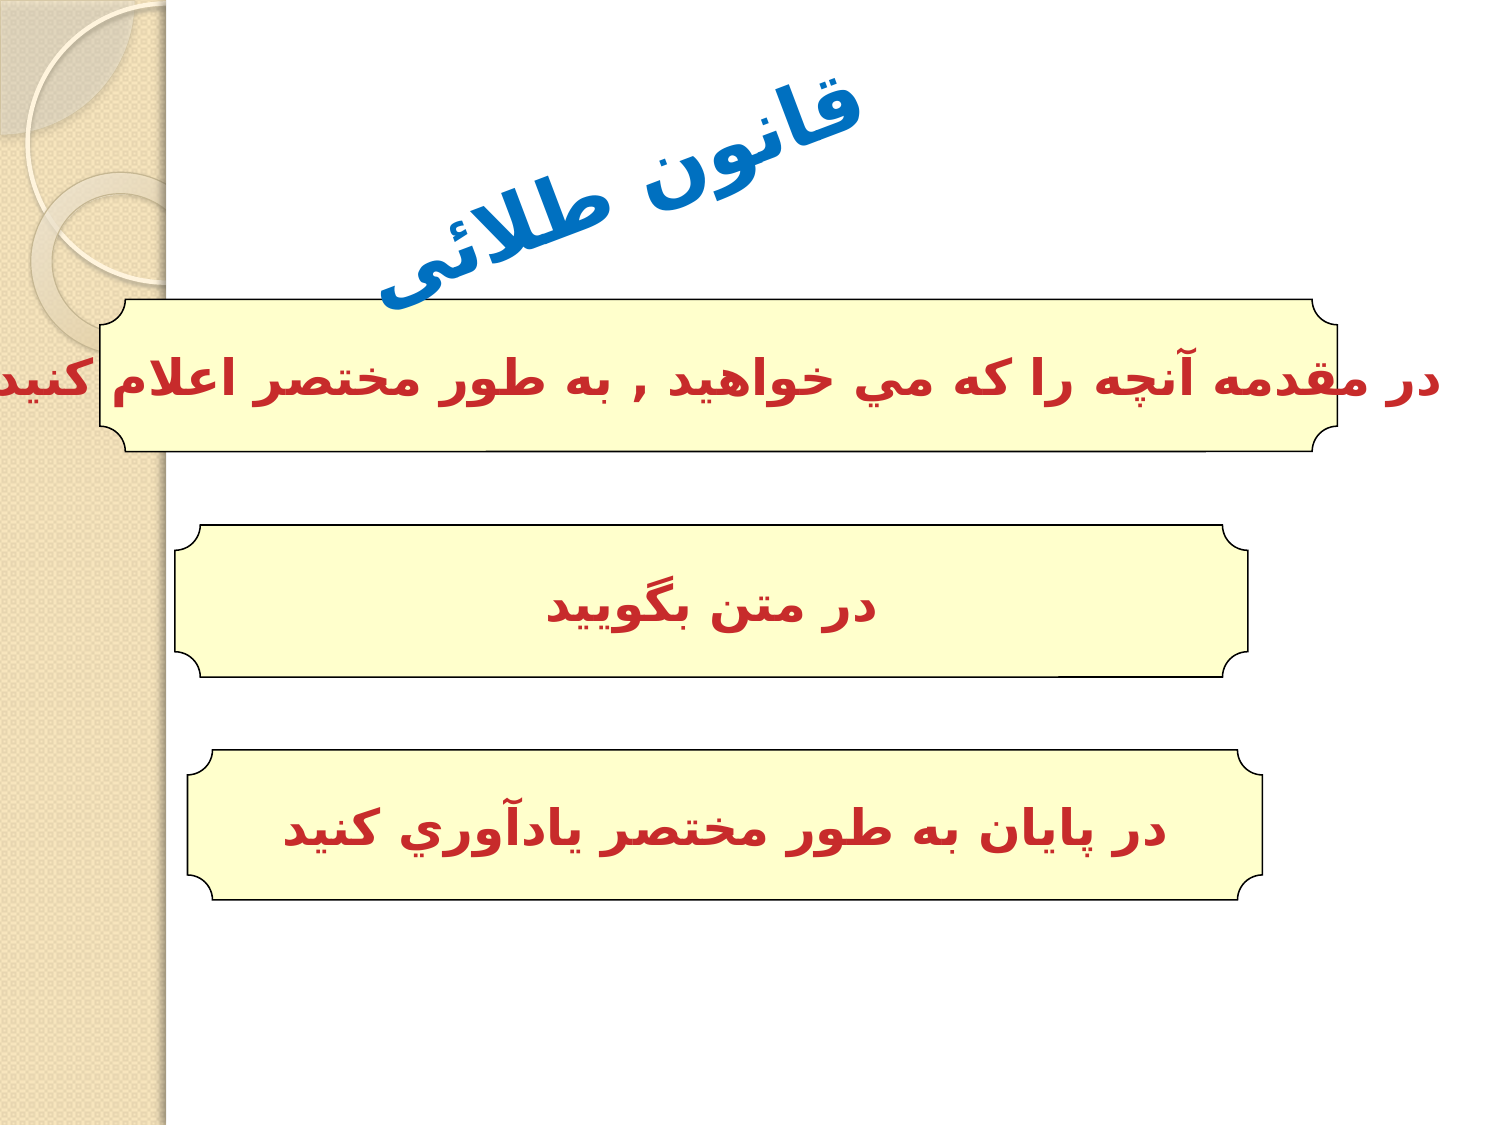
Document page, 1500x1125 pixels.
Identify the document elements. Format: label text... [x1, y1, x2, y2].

text_box در پايان به طور مختصر يادآوري كنيد [187, 749, 1263, 900]
text_box در مقدمه آنچه را كه مي خواهيد , به طور مختصر اعلام كنيد [99, 299, 1338, 452]
text_box قانون طلائی [323, 26, 905, 339]
text_box در متن بگوييد [174, 525, 1248, 678]
